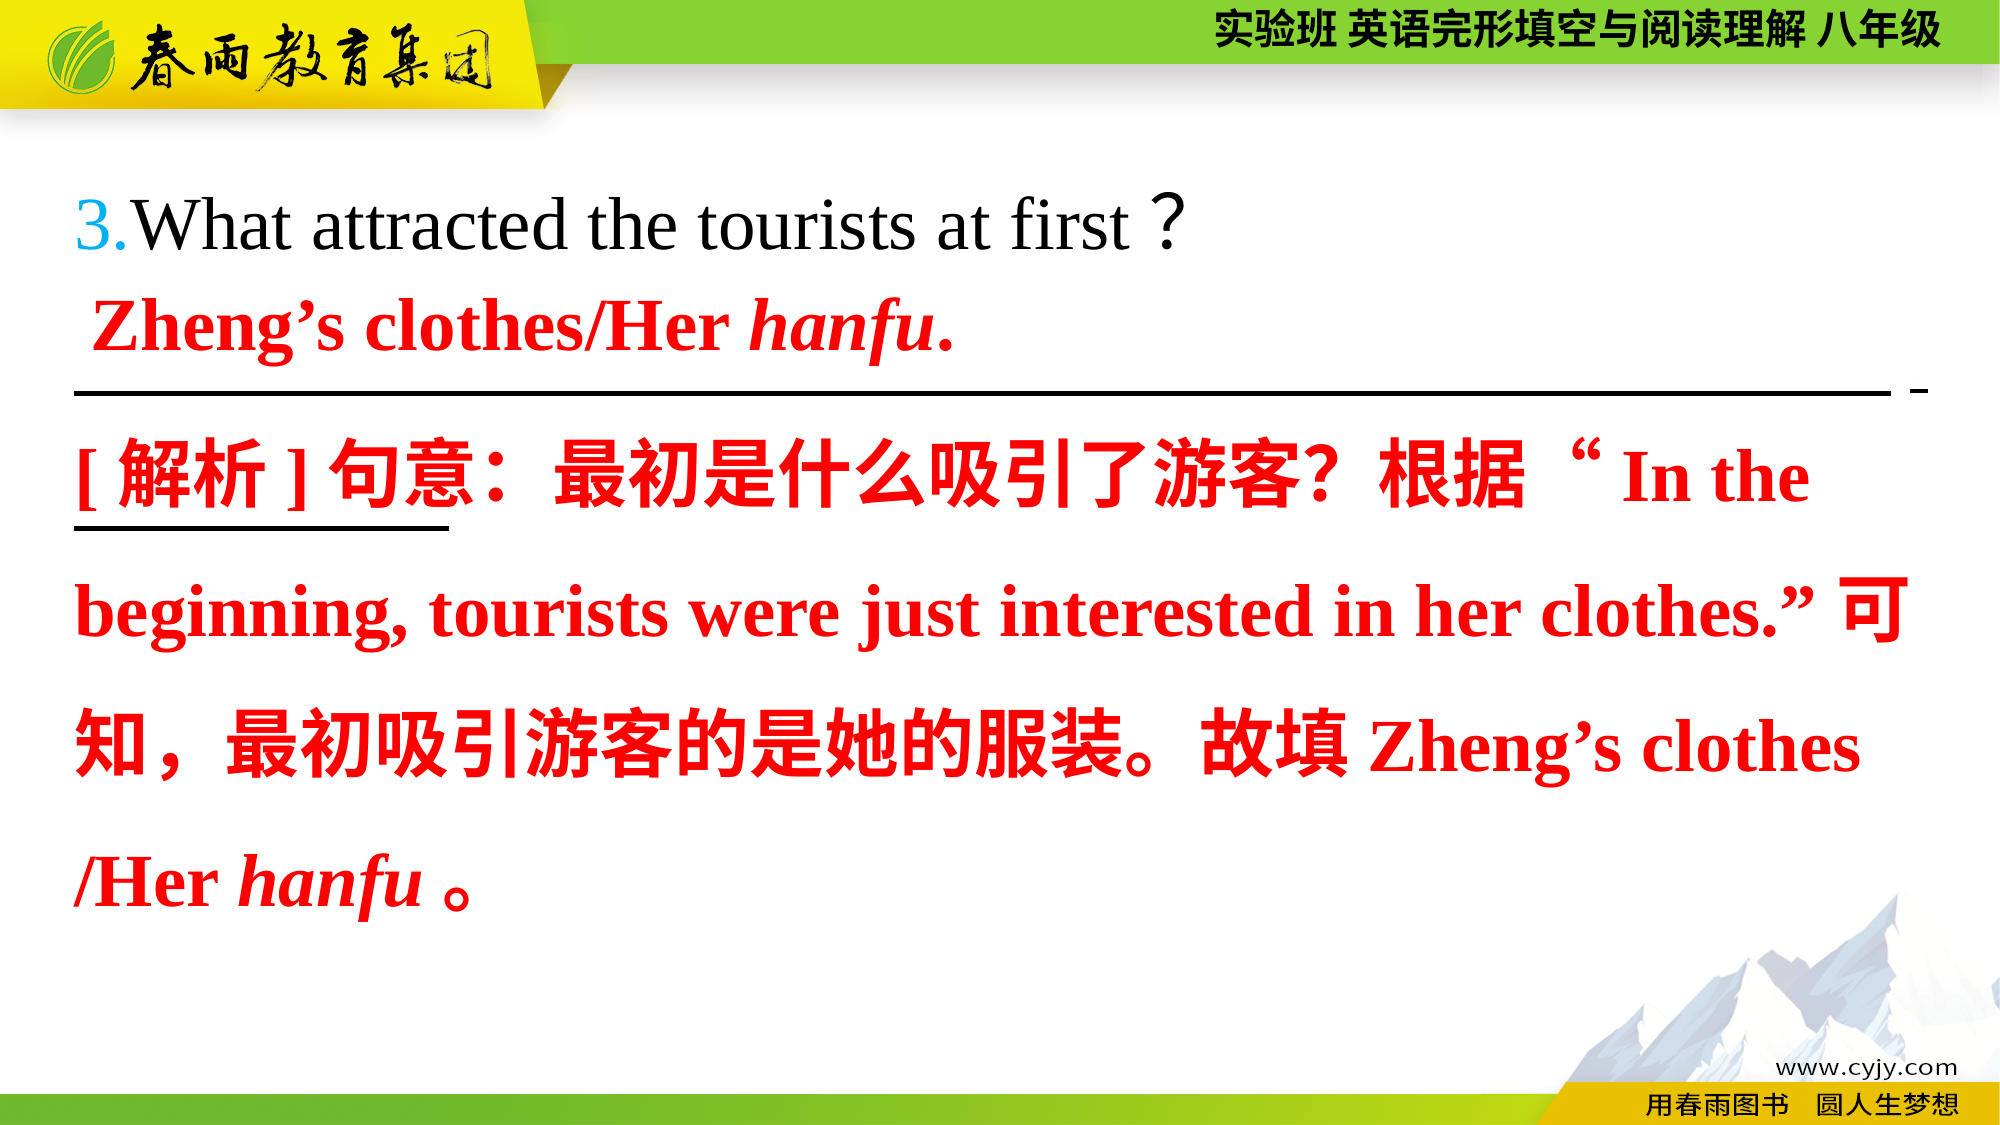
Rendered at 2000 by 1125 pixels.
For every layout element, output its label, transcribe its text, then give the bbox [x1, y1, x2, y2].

text_box Zheng’s clothes/Her hanfu. [75, 268, 1063, 373]
text_box [解析]句意：最初是什么吸引了游客？根据“In the beginning, tourists were just interested in her clothes.”可知，最初吸引游客的是她的服装。故填Zheng’s clothes /Her hanfu。 [59, 373, 1944, 929]
picture [0, 0, 2000, 1125]
list 3.What attracted the tourists at first？ , [59, 122, 1944, 373]
